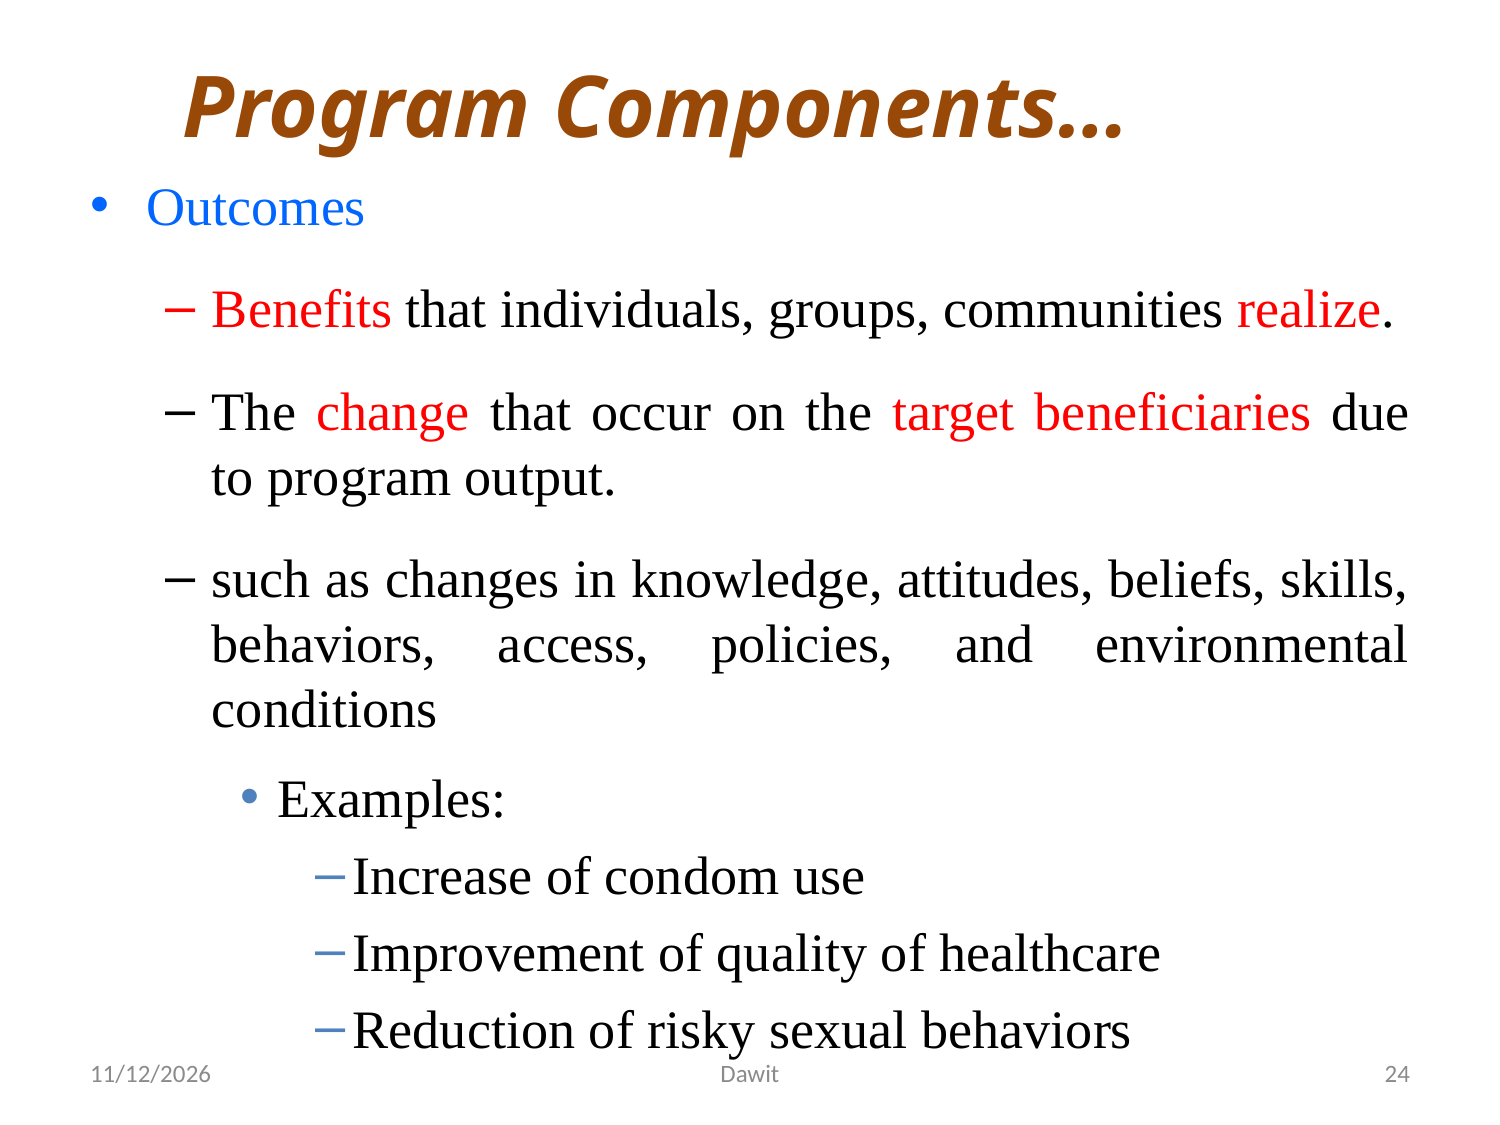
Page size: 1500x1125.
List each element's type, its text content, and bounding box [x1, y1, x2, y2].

footer Dawit [512, 1042, 988, 1103]
list Outcomes Benefits that individuals, groups, communities realize. The change that occur on the target beneficiaries due to program output. such as changes in knowledge, attitudes, beliefs, skills, behaviors, access, policies, and environmental conditions Examples: Increase of condom use Improvement of quality of healthcare Reduction of risky sexual behaviors [75, 163, 1425, 1079]
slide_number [75, 1042, 425, 1103]
slide_number 24 [1074, 1042, 1425, 1103]
title Program Components… [75, 45, 1238, 163]
